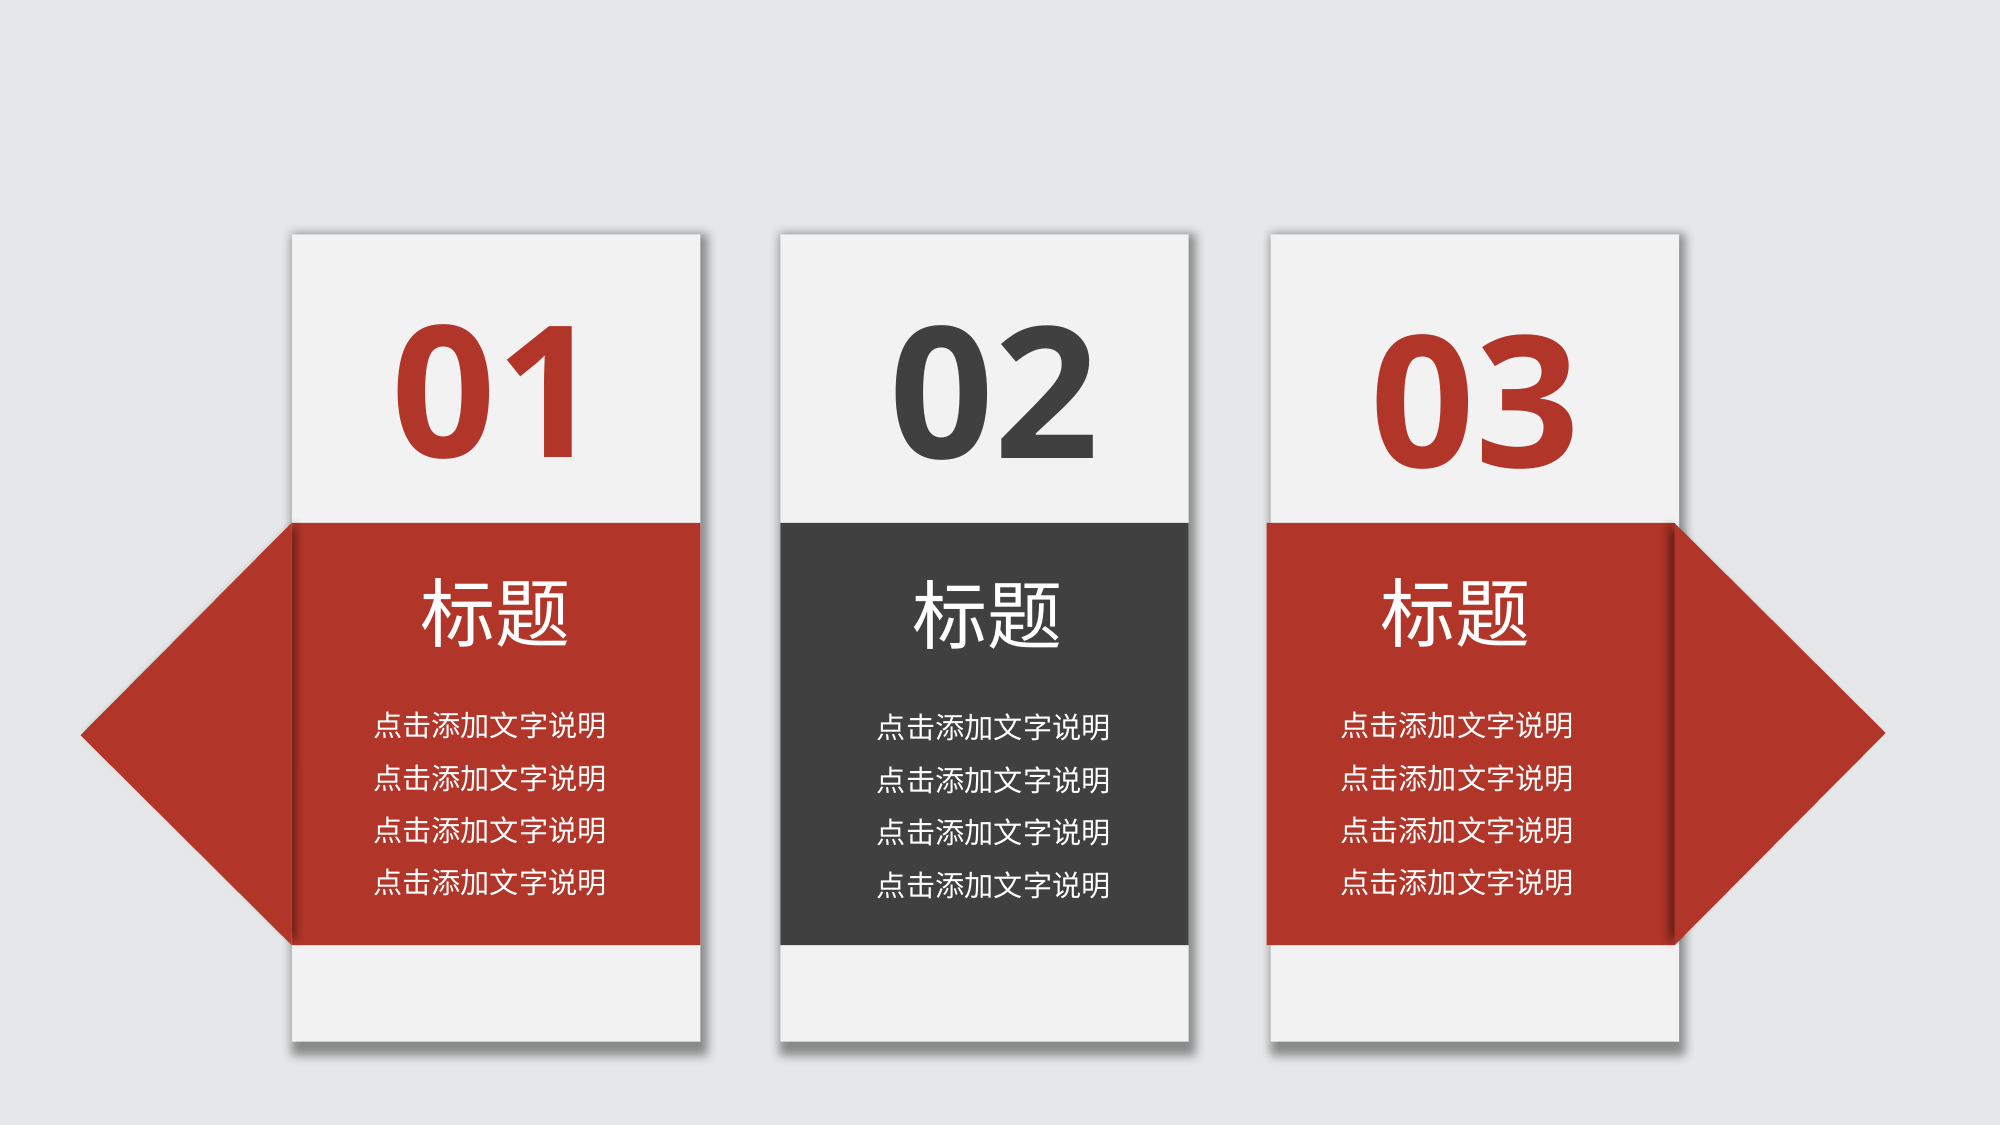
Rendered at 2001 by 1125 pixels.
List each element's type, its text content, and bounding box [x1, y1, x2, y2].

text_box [1266, 522, 1824, 946]
text_box 01 [331, 266, 661, 502]
text_box [779, 946, 1190, 1043]
text_box 点击添加文字说明 点击添加文字说明 点击添加文字说明 点击添加文字说明 [856, 684, 1131, 910]
text_box 03 [1341, 276, 1608, 512]
text_box [779, 233, 1190, 522]
text_box [1270, 233, 1680, 522]
text_box [1270, 946, 1680, 1043]
text_box 标题 [897, 561, 1091, 667]
text_box [779, 522, 1190, 946]
text_box 02 [846, 267, 1142, 503]
text_box [291, 233, 701, 522]
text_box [142, 522, 701, 946]
text_box [291, 946, 701, 1043]
